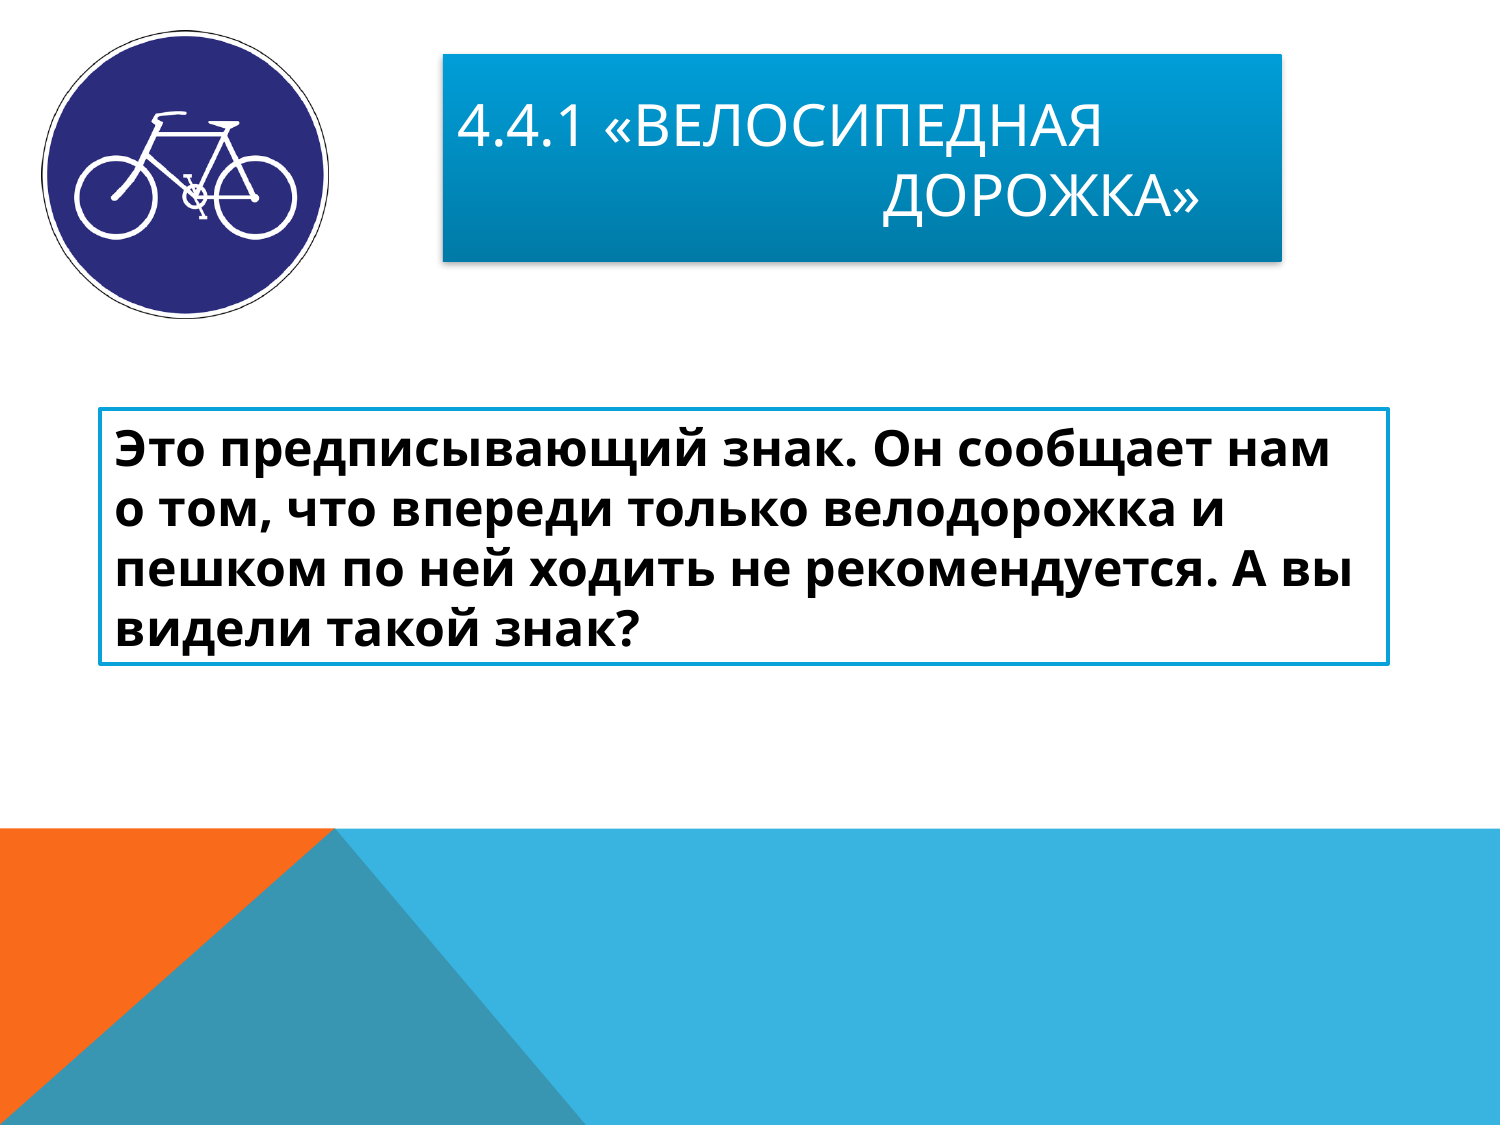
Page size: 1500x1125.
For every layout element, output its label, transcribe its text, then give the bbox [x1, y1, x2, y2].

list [41, 30, 330, 319]
title 4.4.1 «велосипедная дорожка» [442, 54, 1282, 262]
text_box Это предписывающий знак. Он сообщает нам о том, что впереди только велодорожка и пешком по ней ходить не рекомендуется. А вы видели такой знак? [98, 407, 1390, 666]
